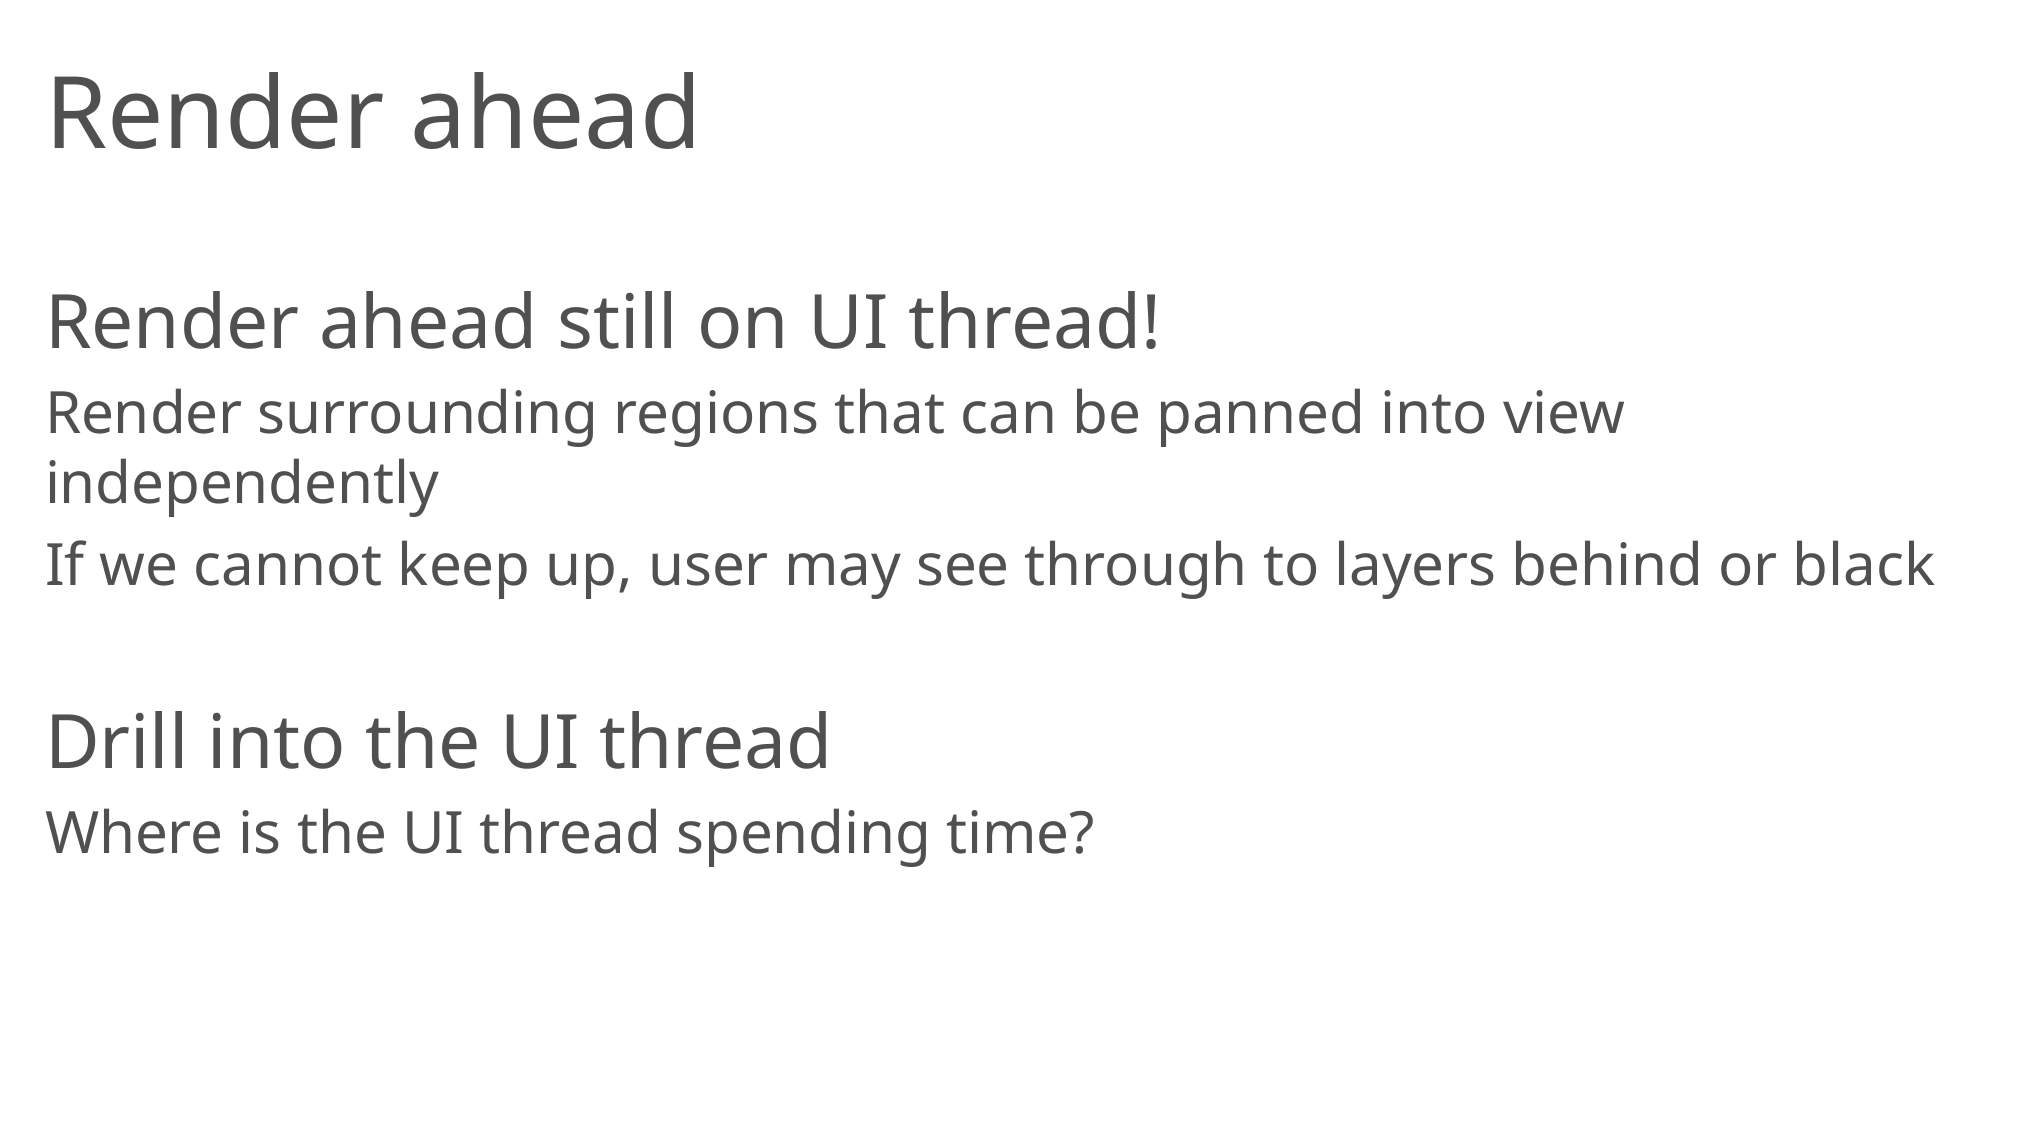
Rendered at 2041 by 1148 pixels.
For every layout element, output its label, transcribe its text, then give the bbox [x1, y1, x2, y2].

title Render ahead [45, 48, 1996, 199]
list Render ahead still on UI thread! Render surrounding regions that can be panned into view independently If we cannot keep up, user may see through to layers behind or black Drill into the UI thread Where is the UI thread spending time? [45, 273, 1996, 1099]
